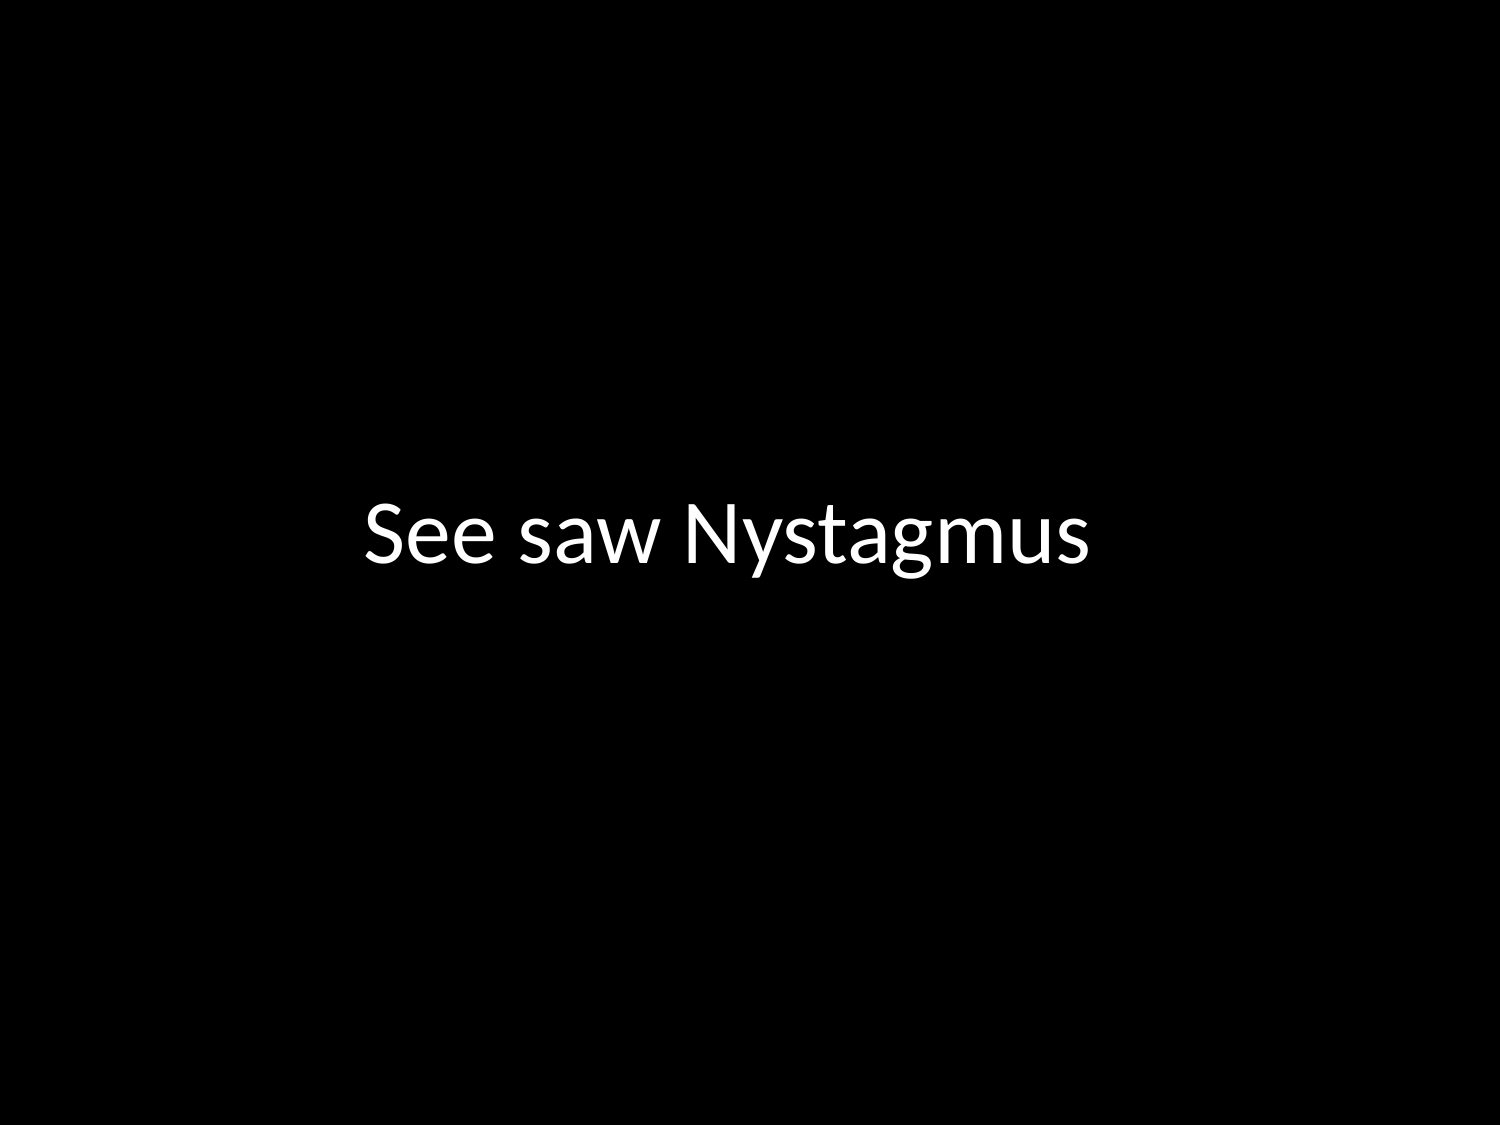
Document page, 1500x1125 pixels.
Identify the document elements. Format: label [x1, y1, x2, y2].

list [0, 0, 1500, 1125]
